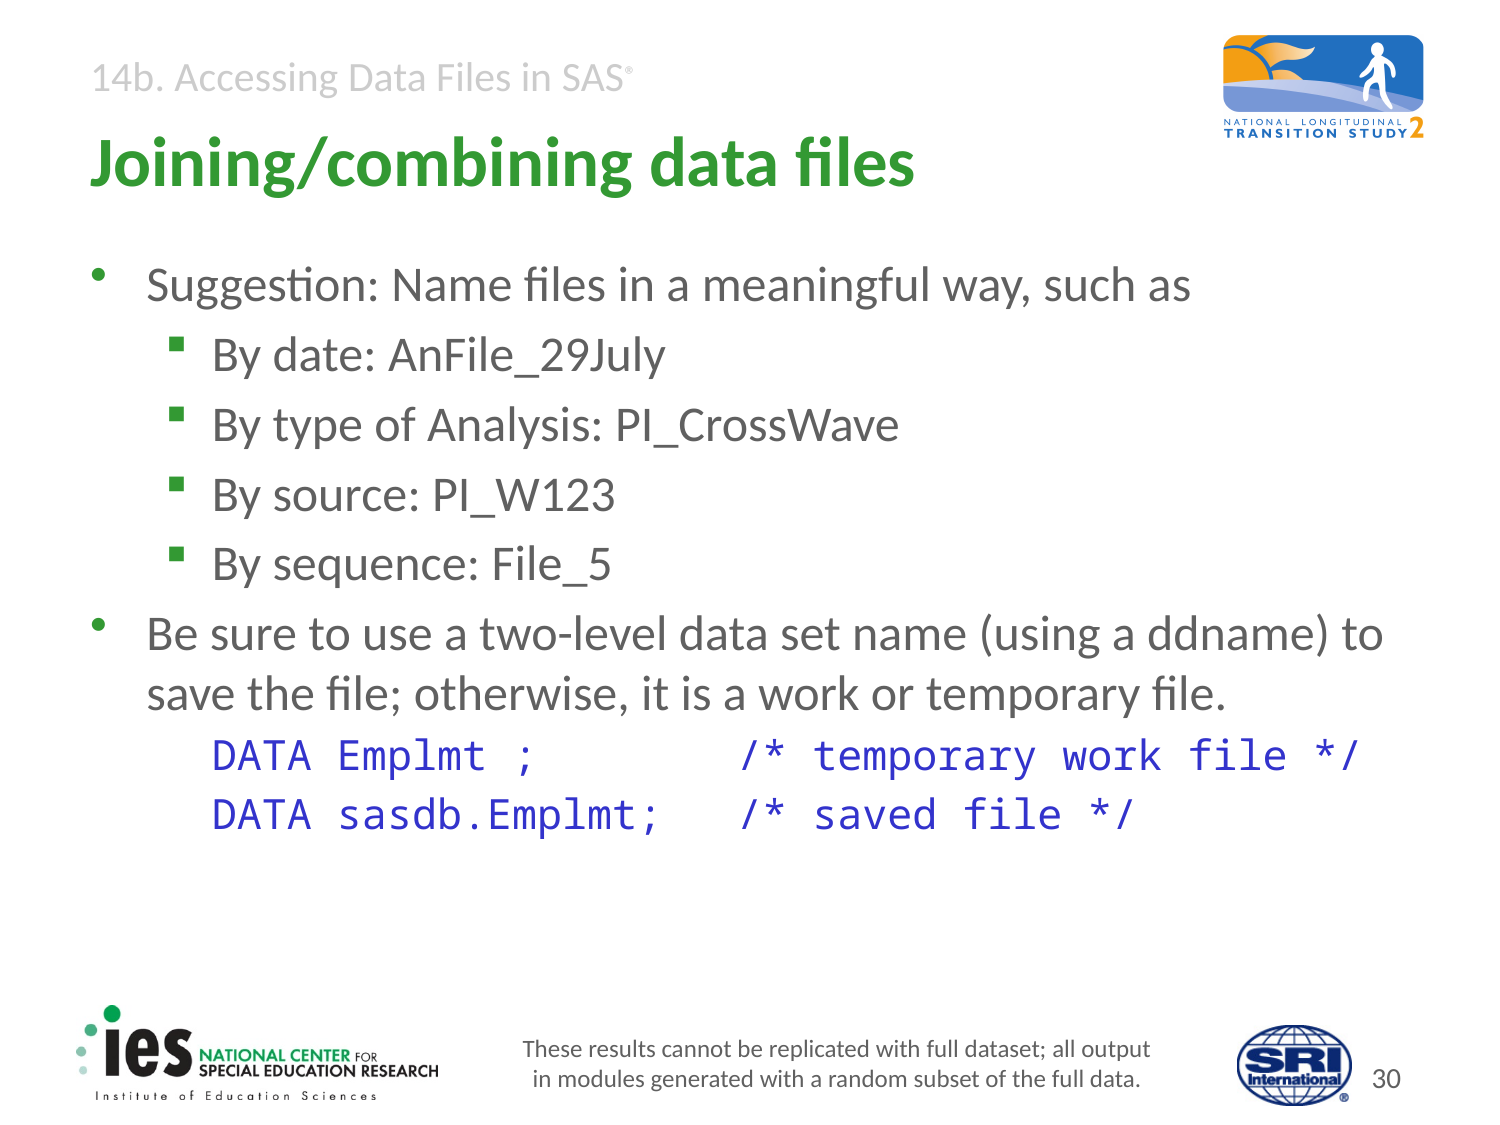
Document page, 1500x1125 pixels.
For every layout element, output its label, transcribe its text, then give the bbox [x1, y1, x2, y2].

picture [1237, 1025, 1352, 1106]
picture [76, 1005, 438, 1100]
list Suggestion: Name files in a meaningful way, such as By date: AnFile_29July By type of Analysis: PI_CrossWave By source: PI_W123 By sequence: File_5 Be sure to use a two-level data set name (using a ddname) to save the file; otherwise, it is a work or temporary file. DATA Emplmt ; /* temporary work file */ DATA sasdb.Emplmt; /* saved file */ [74, 243, 1426, 987]
title Joining/combining data files [74, 90, 1426, 226]
footer These results cannot be replicated with full dataset; all output in modules generated with a random subset of the full data. [437, 1024, 1238, 1104]
slide_number 29 [1312, 1051, 1417, 1125]
